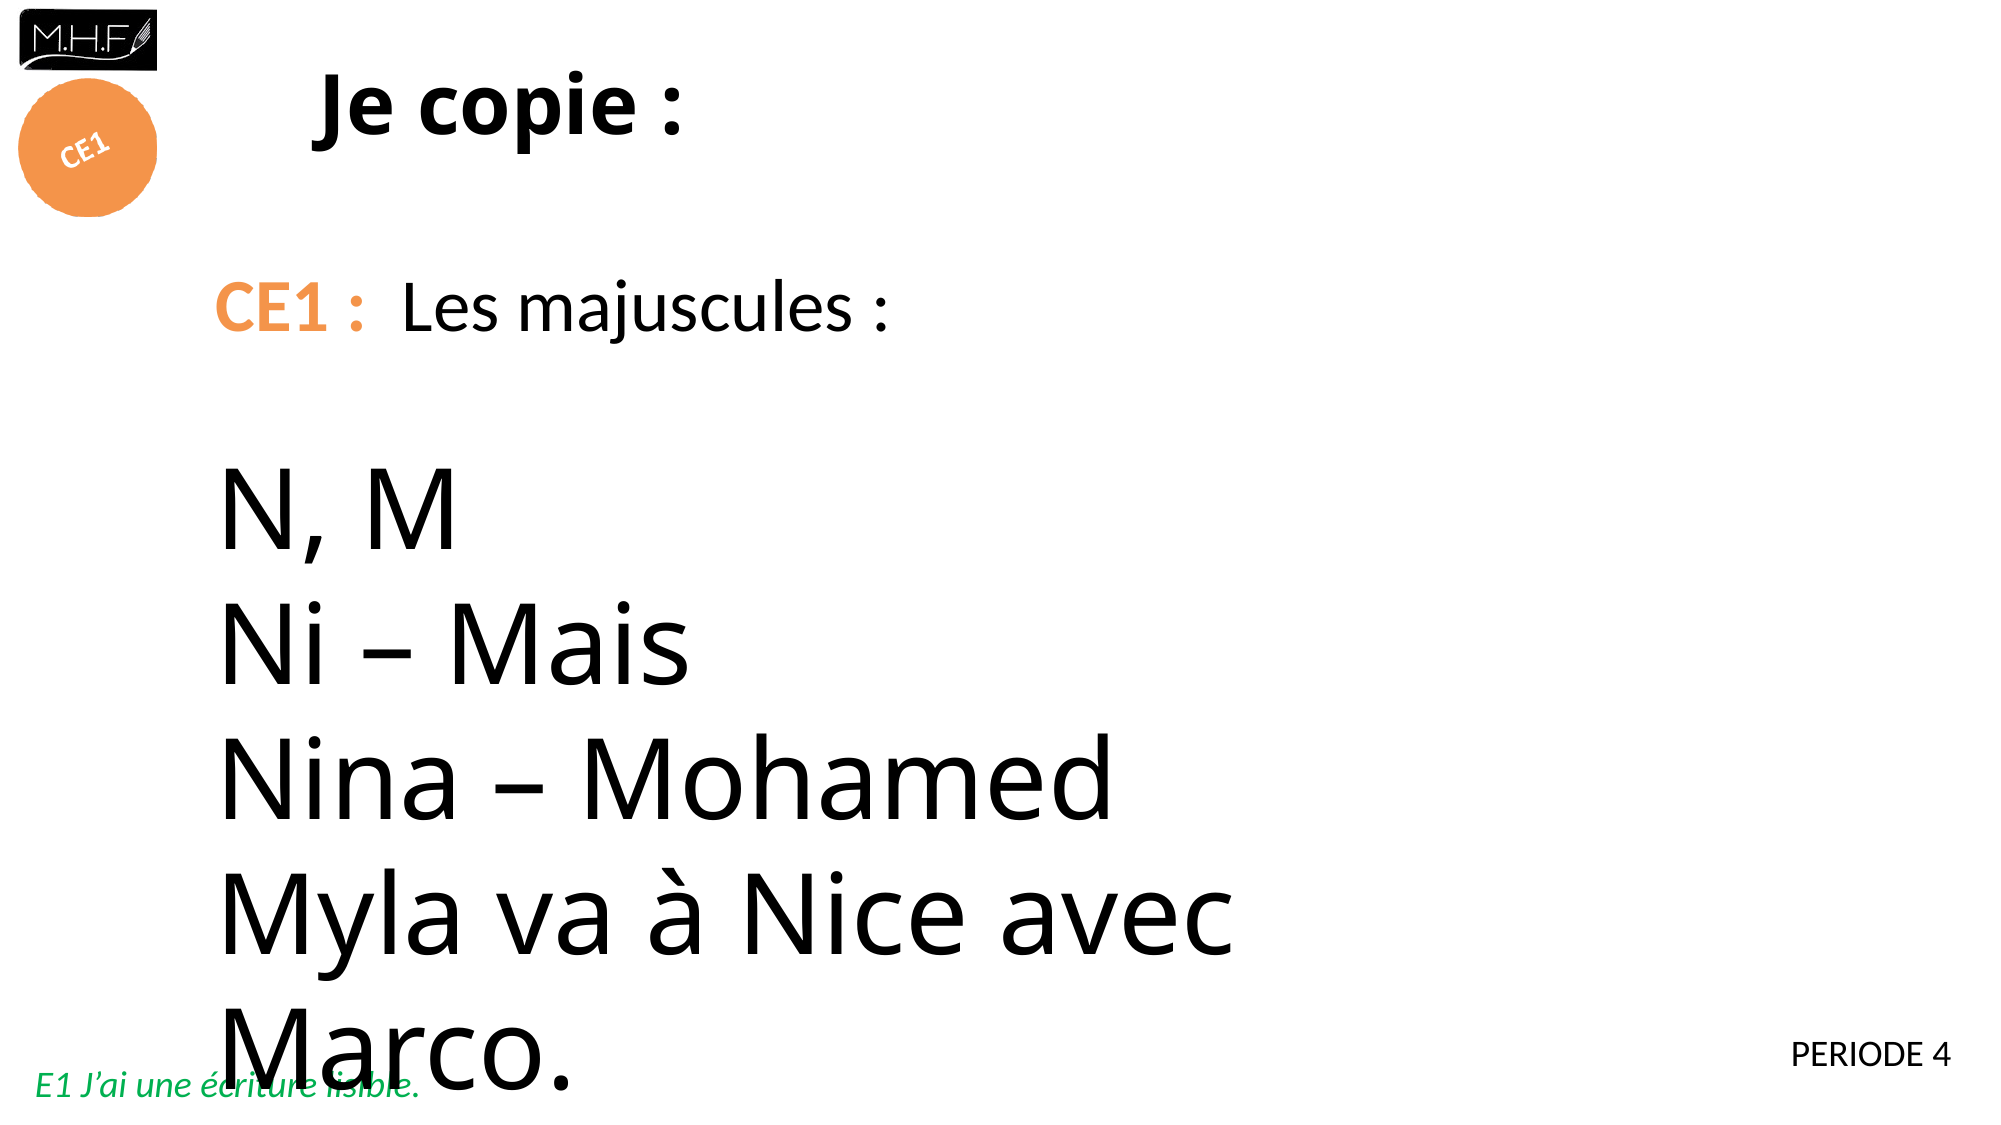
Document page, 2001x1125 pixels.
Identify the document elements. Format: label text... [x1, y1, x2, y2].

picture [16, 7, 157, 74]
text_box E1 J’ai une écriture lisible. [19, 1052, 200, 1125]
text_box PERIODE 4 [1426, 1021, 1967, 1082]
picture [18, 78, 157, 218]
text_box Je copie : [303, 7, 1549, 208]
text_box CE1 : Les majuscules : N, M Ni – Mais Nina – Mohamed Myla va à Nice avec Marco. [200, 249, 1426, 1125]
